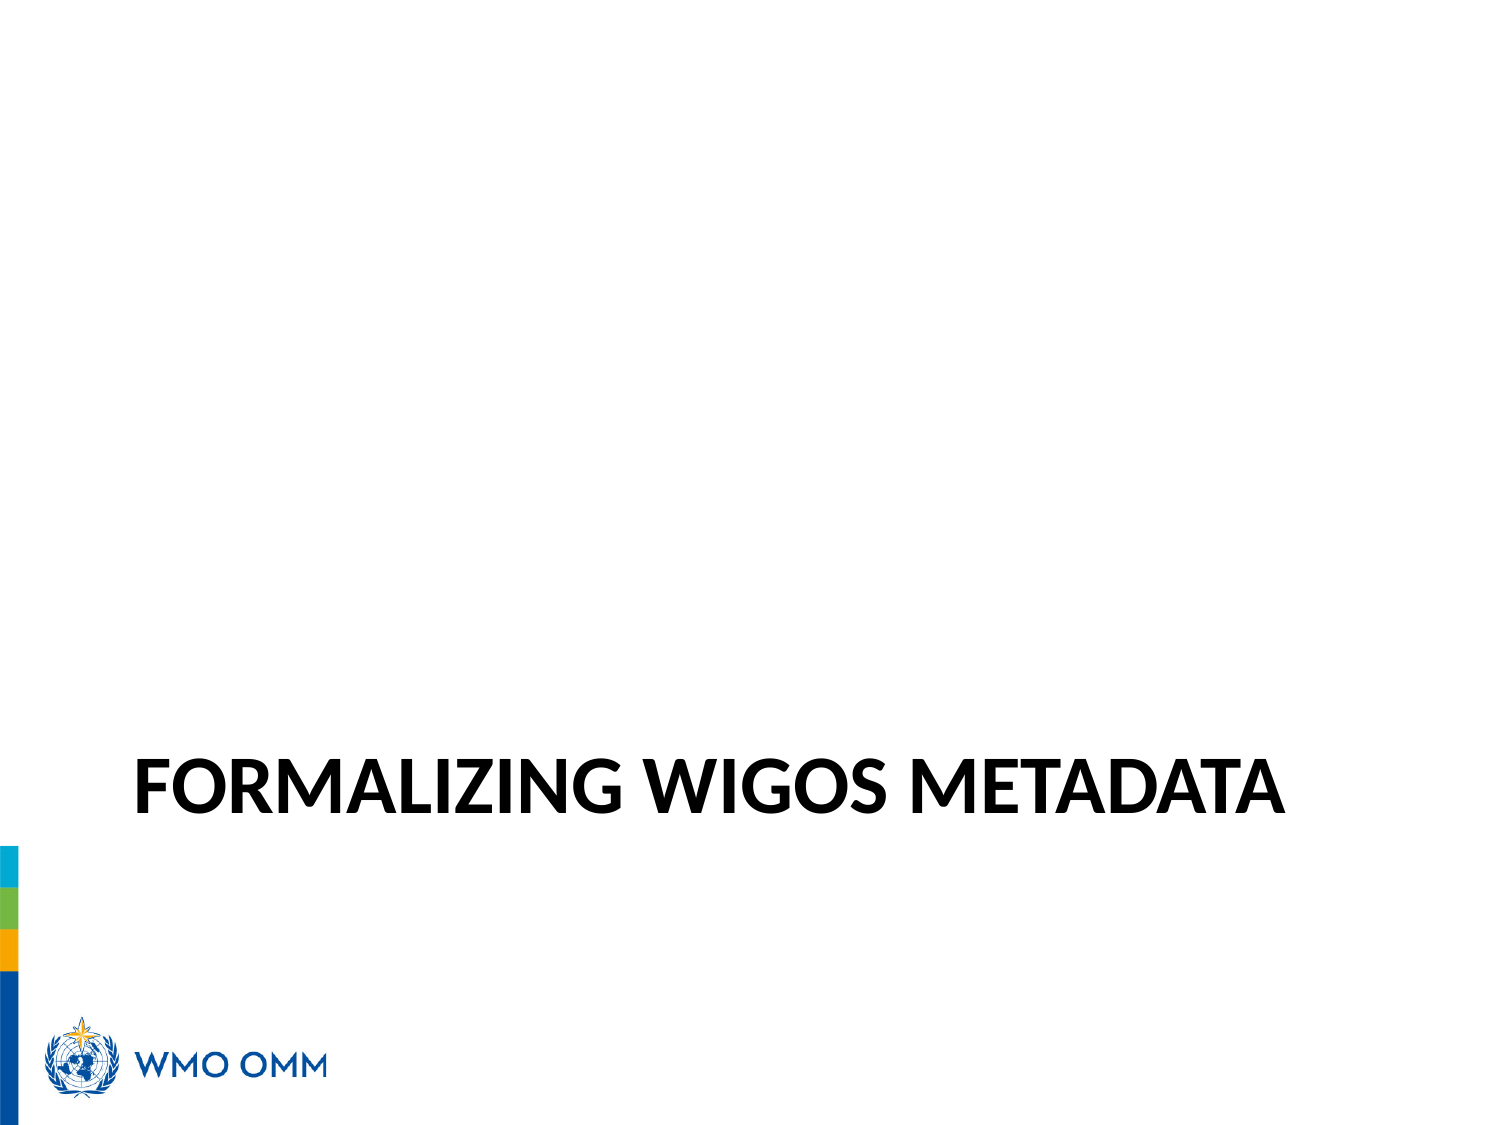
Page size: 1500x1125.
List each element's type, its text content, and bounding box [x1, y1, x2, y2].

title Formalizing WIGOS metadata [118, 722, 1394, 947]
picture [0, 845, 327, 1125]
